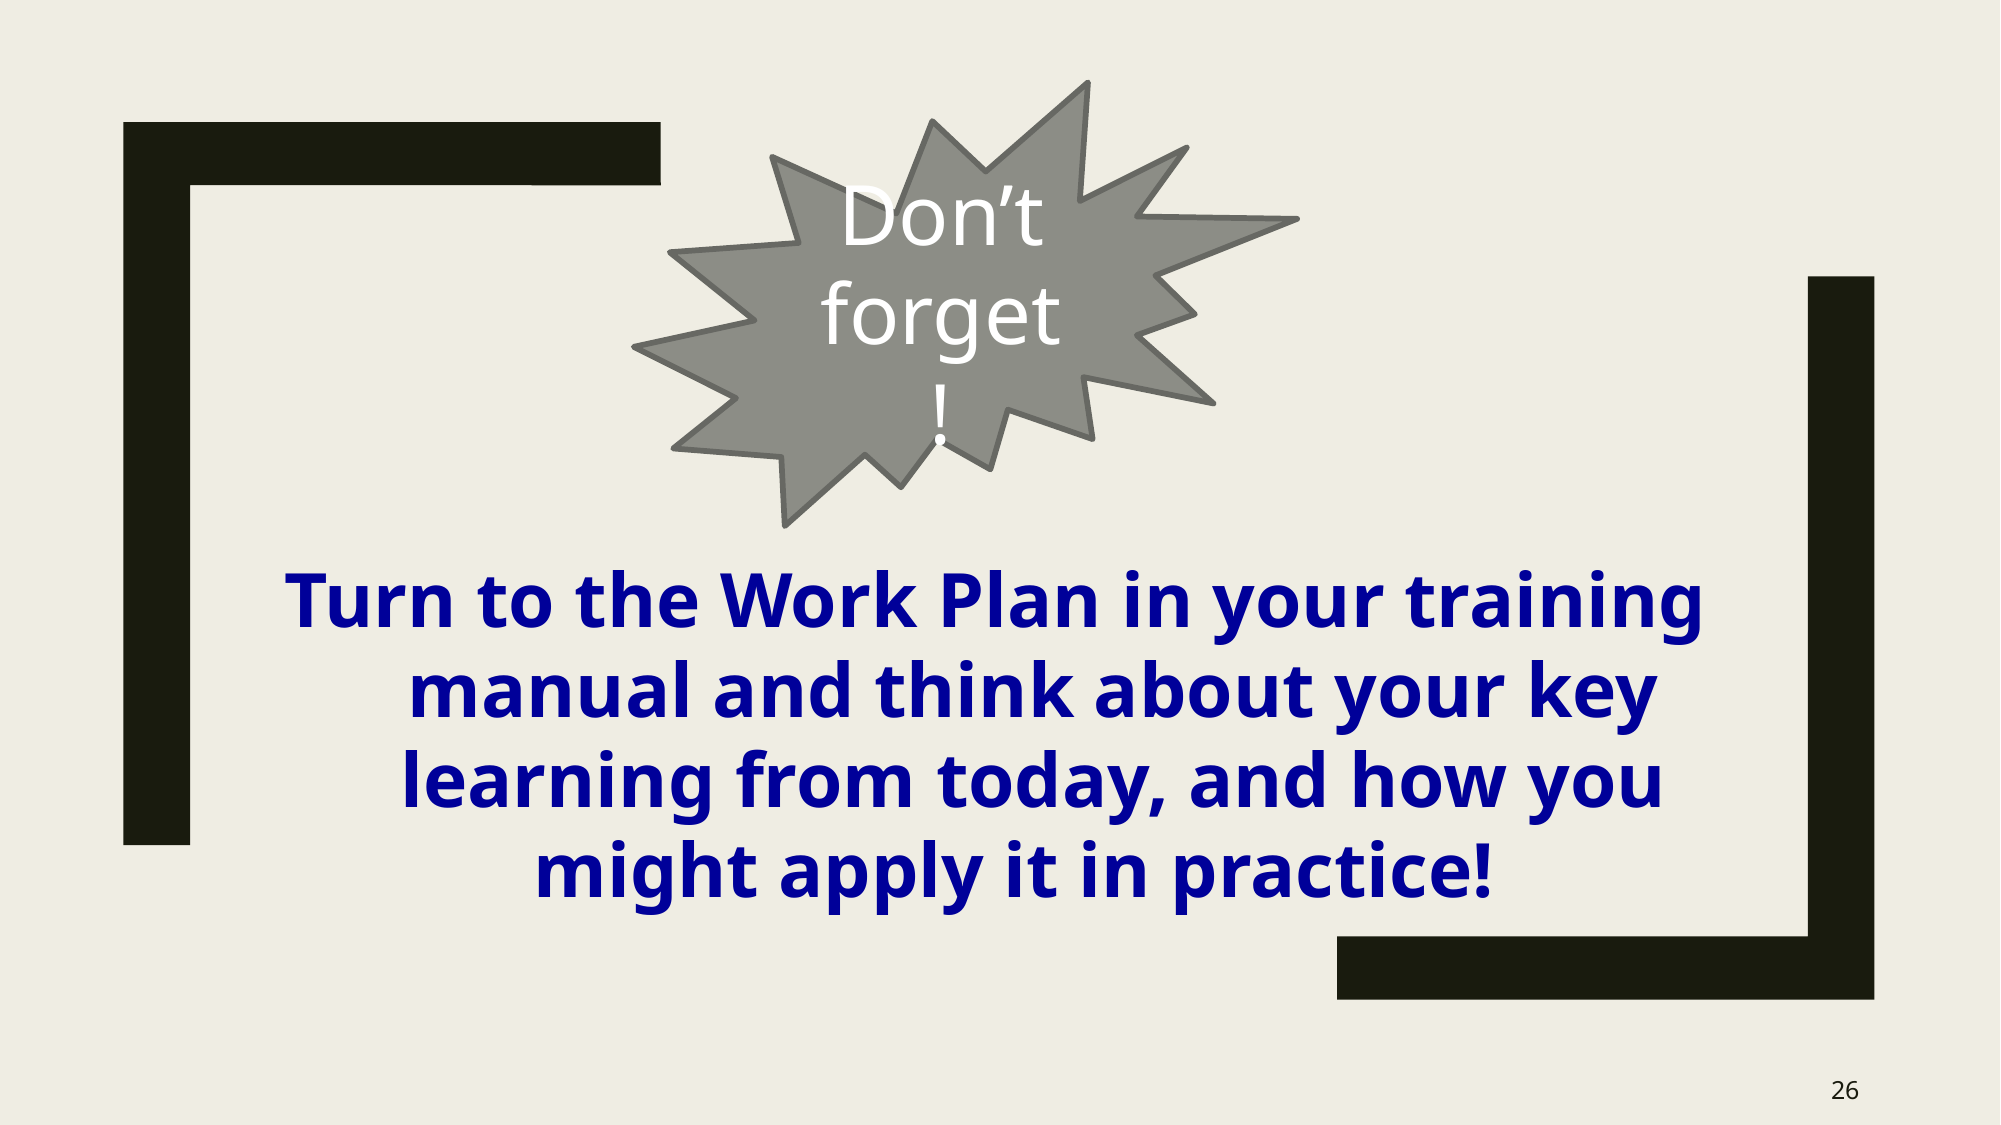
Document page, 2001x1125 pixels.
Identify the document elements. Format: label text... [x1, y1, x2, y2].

text_box Don’t forget! [630, 79, 1300, 529]
slide_number 26 [1612, 1058, 1875, 1125]
subtitle Turn to the Work Plan in your training manual and think about your key learning from today, and how you might apply it in practice! [190, 545, 1803, 936]
